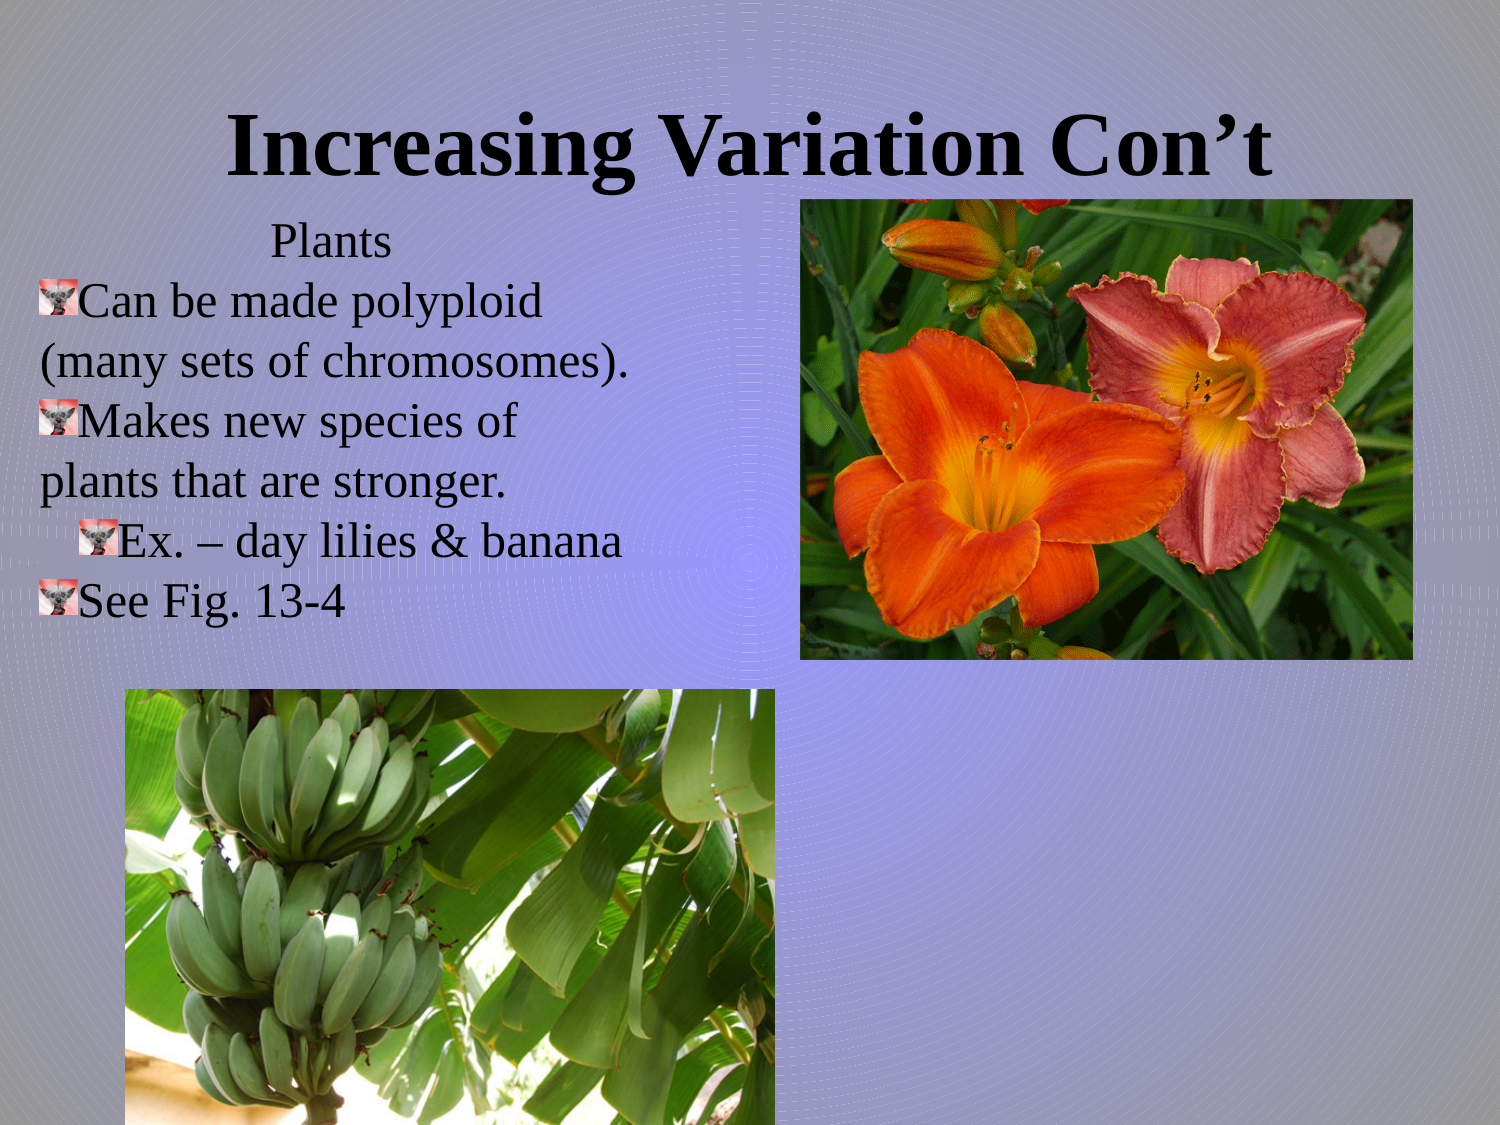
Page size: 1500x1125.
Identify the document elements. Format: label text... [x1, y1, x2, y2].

picture [39, 399, 78, 435]
picture [799, 199, 1413, 661]
picture [39, 579, 78, 615]
picture [39, 279, 78, 315]
picture [124, 689, 776, 1125]
picture [79, 519, 118, 555]
text_box Plants Can be made polyploid (many sets of chromosomes). Makes new species of plants that are stronger. Ex. – day lilies & banana See Fig. 13-4 [24, 199, 650, 695]
title Increasing Variation Con’t [75, 45, 1425, 233]
